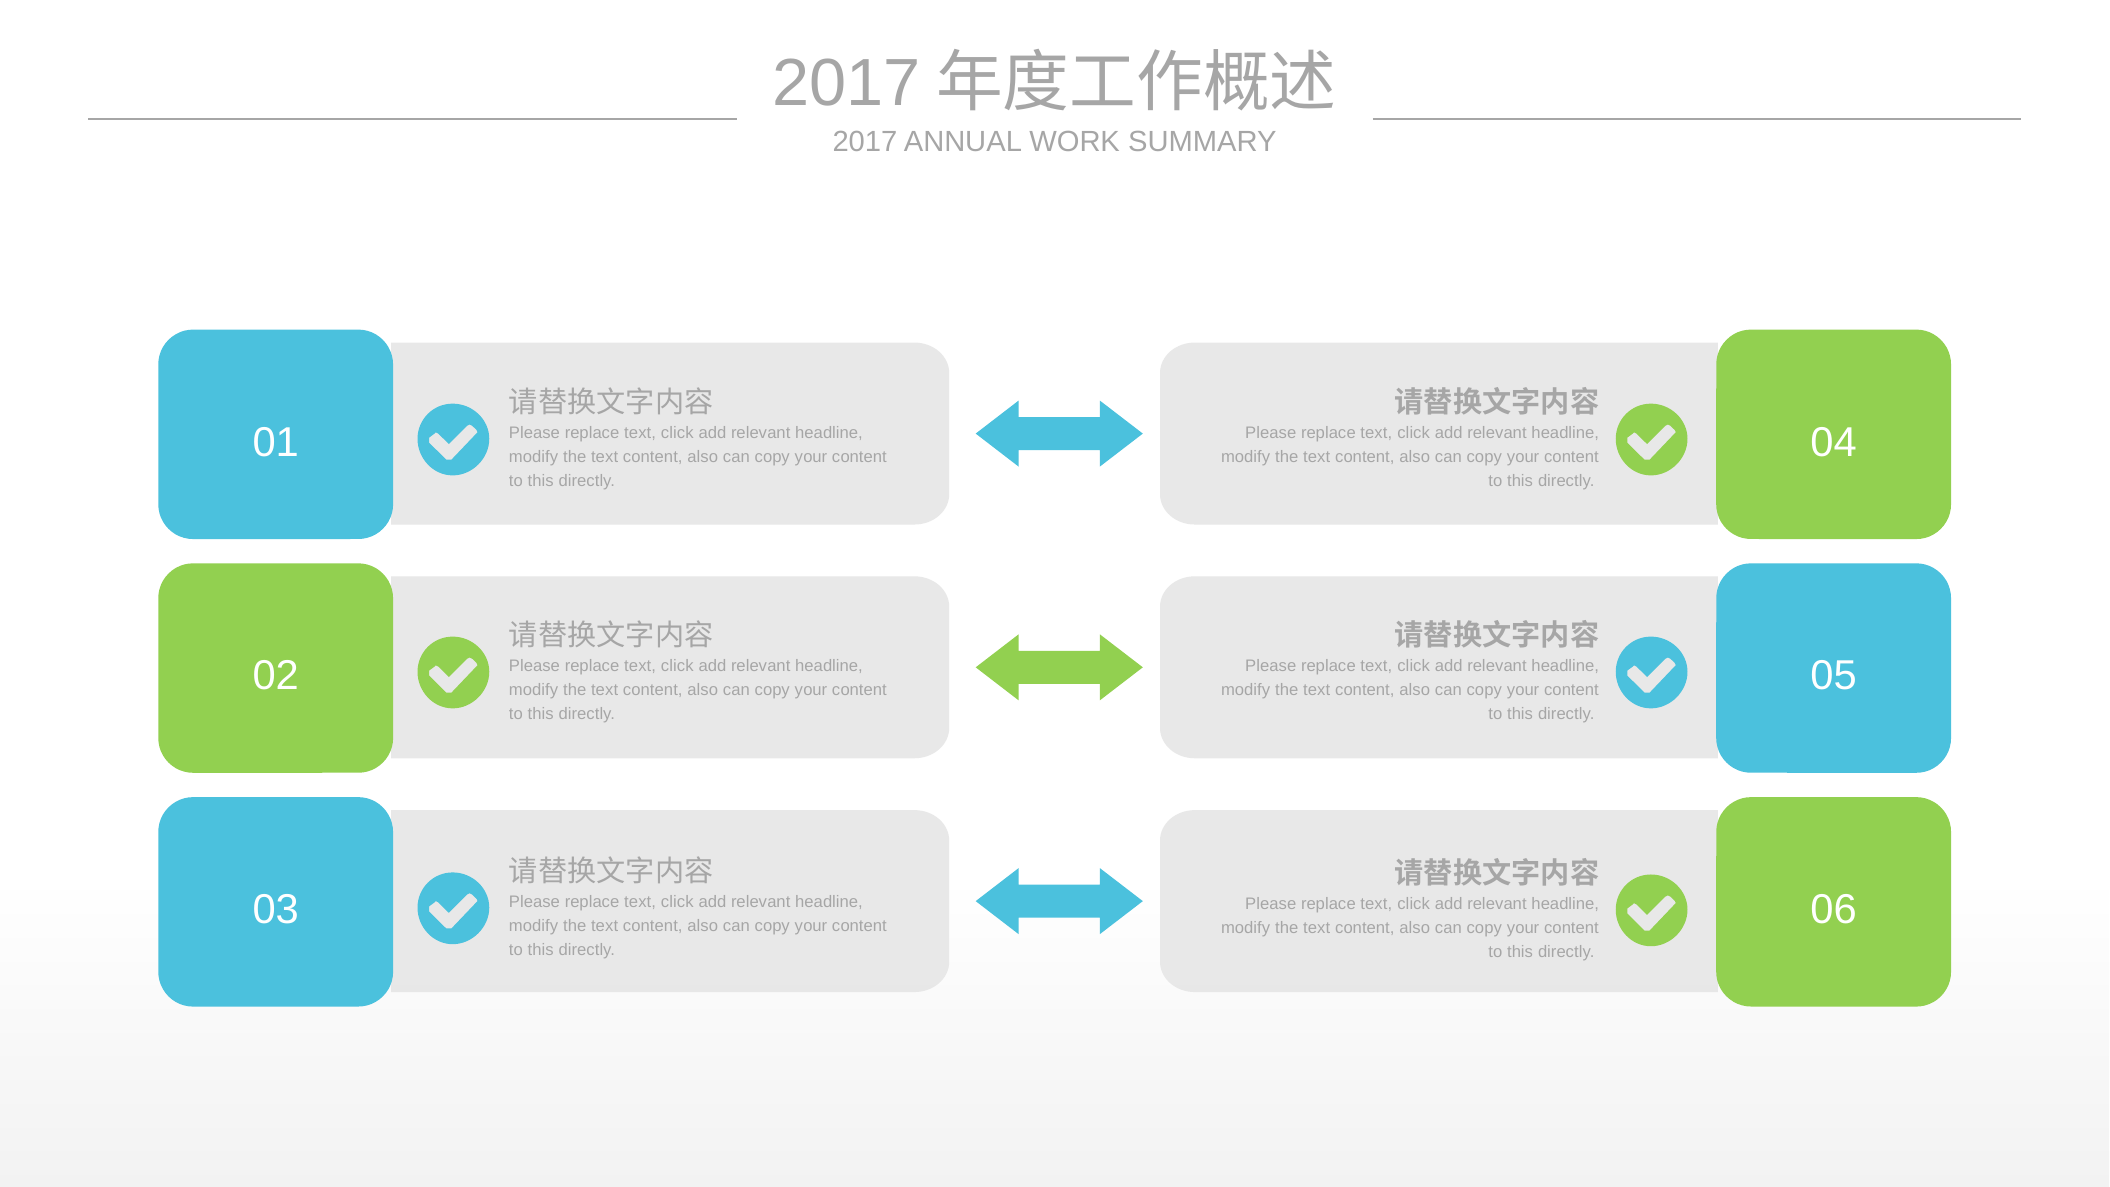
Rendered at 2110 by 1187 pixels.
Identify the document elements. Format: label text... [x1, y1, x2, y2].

text_box [417, 636, 490, 709]
text_box [1158, 809, 1720, 994]
text_box 2017 ANNUAL WORK SUMMARY [824, 122, 1285, 158]
text_box [1615, 636, 1688, 709]
text_box 请替换文字内容 Please replace text, click add relevant headline, modify the text content, also can copy your content to this directly. [1211, 609, 1600, 723]
text_box [1615, 403, 1688, 476]
text_box [390, 341, 951, 526]
text_box [1158, 575, 1720, 760]
text_box [974, 865, 1145, 937]
text_box 请替换文字内容 Please replace text, click add relevant headline, modify the text content, also can copy your content to this directly. [508, 609, 897, 723]
text_box 请替换文字内容 Please replace text, click add relevant headline, modify the text content, also can copy your content to this directly. [1211, 376, 1600, 490]
text_box 请替换文字内容 Please replace text, click add relevant headline, modify the text content, also can copy your content to this directly. [1211, 847, 1600, 961]
text_box [390, 575, 951, 760]
text_box 02 [157, 562, 395, 774]
text_box [417, 403, 490, 476]
text_box [1158, 341, 1720, 526]
text_box 03 [157, 796, 395, 1008]
text_box 请替换文字内容 Please replace text, click add relevant headline, modify the text content, also can copy your content to this directly. [508, 844, 897, 959]
text_box [417, 872, 490, 945]
text_box 2017年度工作概述 [730, 38, 1379, 119]
text_box 05 [1715, 562, 1953, 774]
text_box [974, 632, 1145, 703]
text_box [390, 809, 951, 994]
text_box 06 [1715, 796, 1953, 1008]
text_box 请替换文字内容 Please replace text, click add relevant headline, modify the text content, also can copy your content to this directly. [508, 376, 897, 490]
text_box [974, 398, 1145, 469]
text_box 04 [1715, 328, 1953, 541]
text_box 01 [157, 328, 395, 541]
text_box [1615, 874, 1688, 947]
